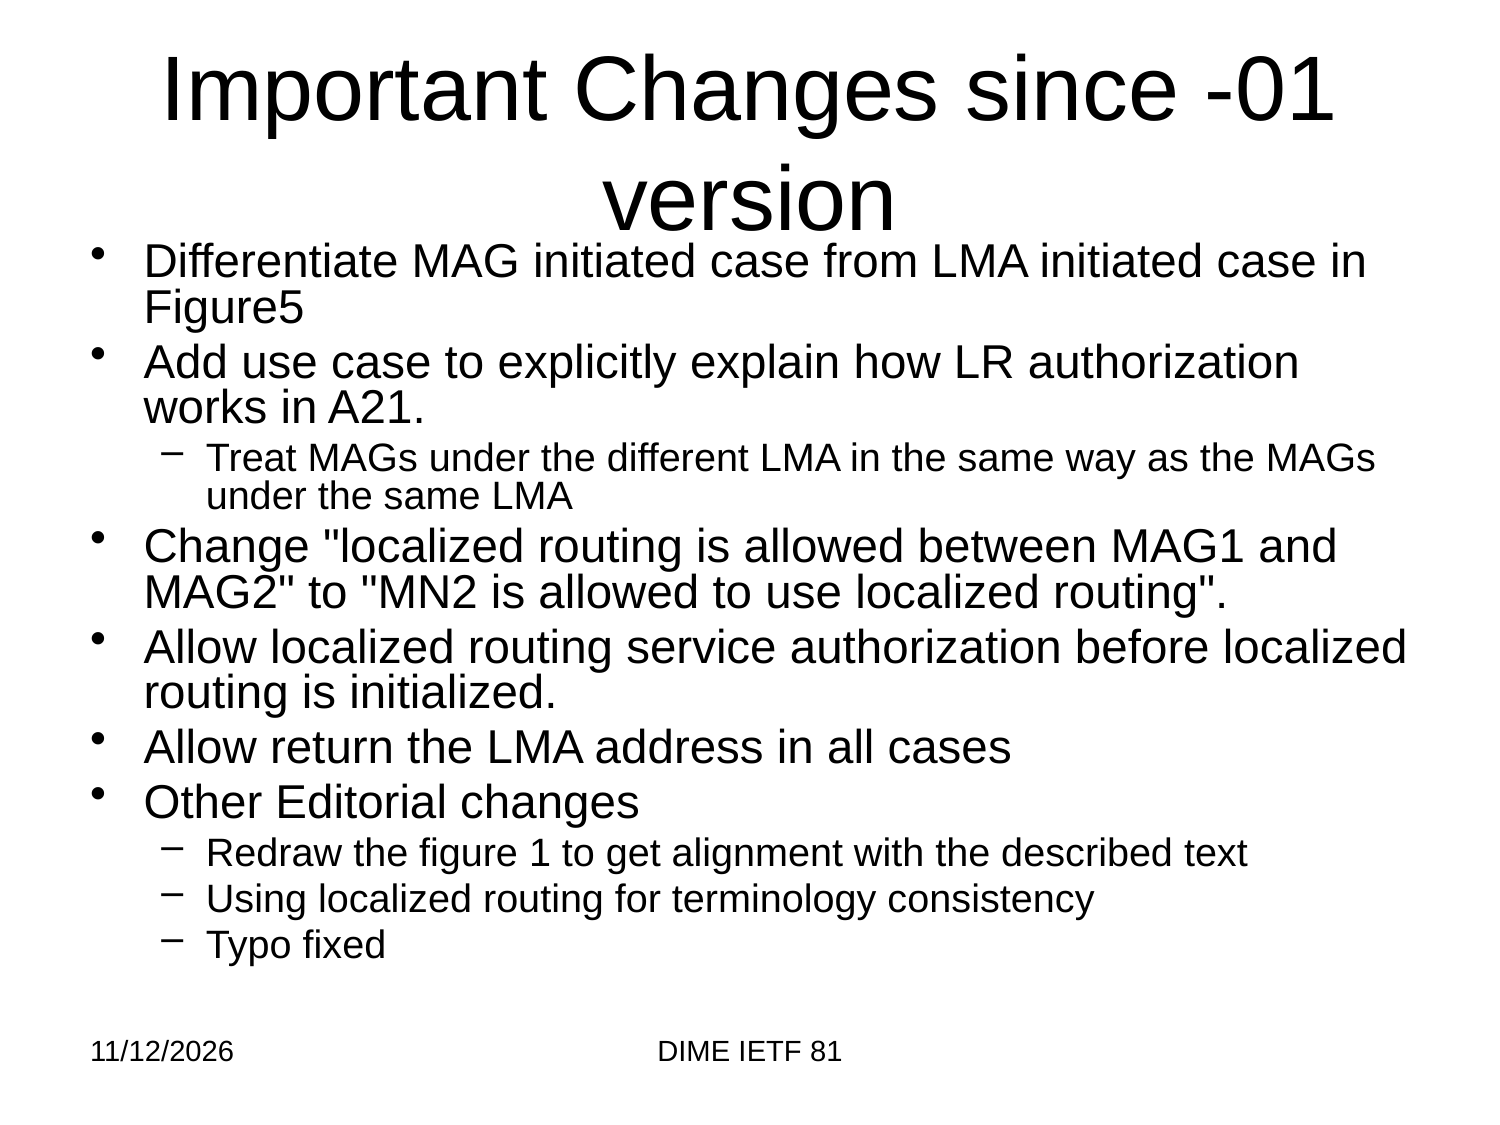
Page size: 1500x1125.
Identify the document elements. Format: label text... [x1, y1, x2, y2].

title Important Changes since -01 version [74, 44, 1426, 233]
list Differentiate MAG initiated case from LMA initiated case in Figure5 Add use case to explicitly explain how LR authorization works in A21. Treat MAGs under the different LMA in the same way as the MAGs under the same LMA Change "localized routing is allowed between MAG1 and MAG2" to "MN2 is allowed to use localized routing". Allow localized routing service authorization before localized routing is initialized. Allow return the LMA address in all cases Other Editorial changes Redraw the figure 1 to get alignment with the described text Using localized routing for terminology consistency Typo fixed [74, 233, 1426, 977]
footer DIME IETF 81 [512, 1024, 988, 1103]
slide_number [74, 1024, 426, 1103]
